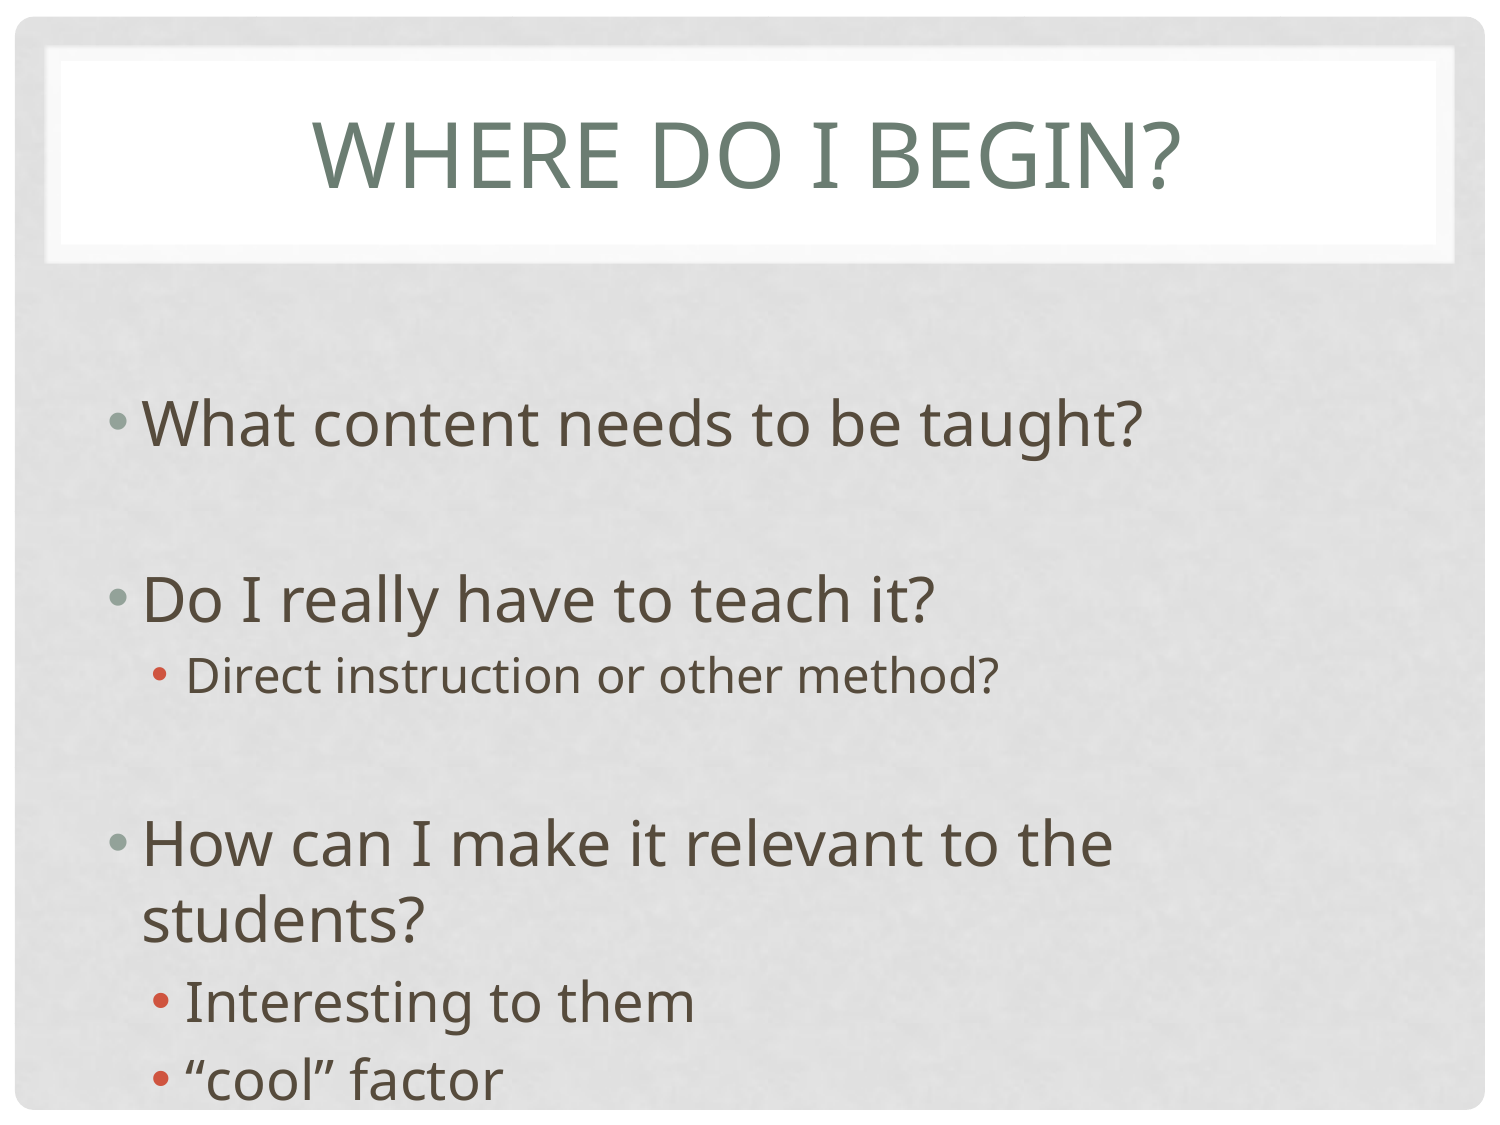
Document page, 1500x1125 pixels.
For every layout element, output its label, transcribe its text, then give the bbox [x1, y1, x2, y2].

title Where do I begin? [69, 66, 1425, 238]
list What content needs to be taught? Do I really have to teach it? Direct instruction or other method? How can I make it relevant to the students? Interesting to them “cool” factor [75, 287, 1425, 1125]
